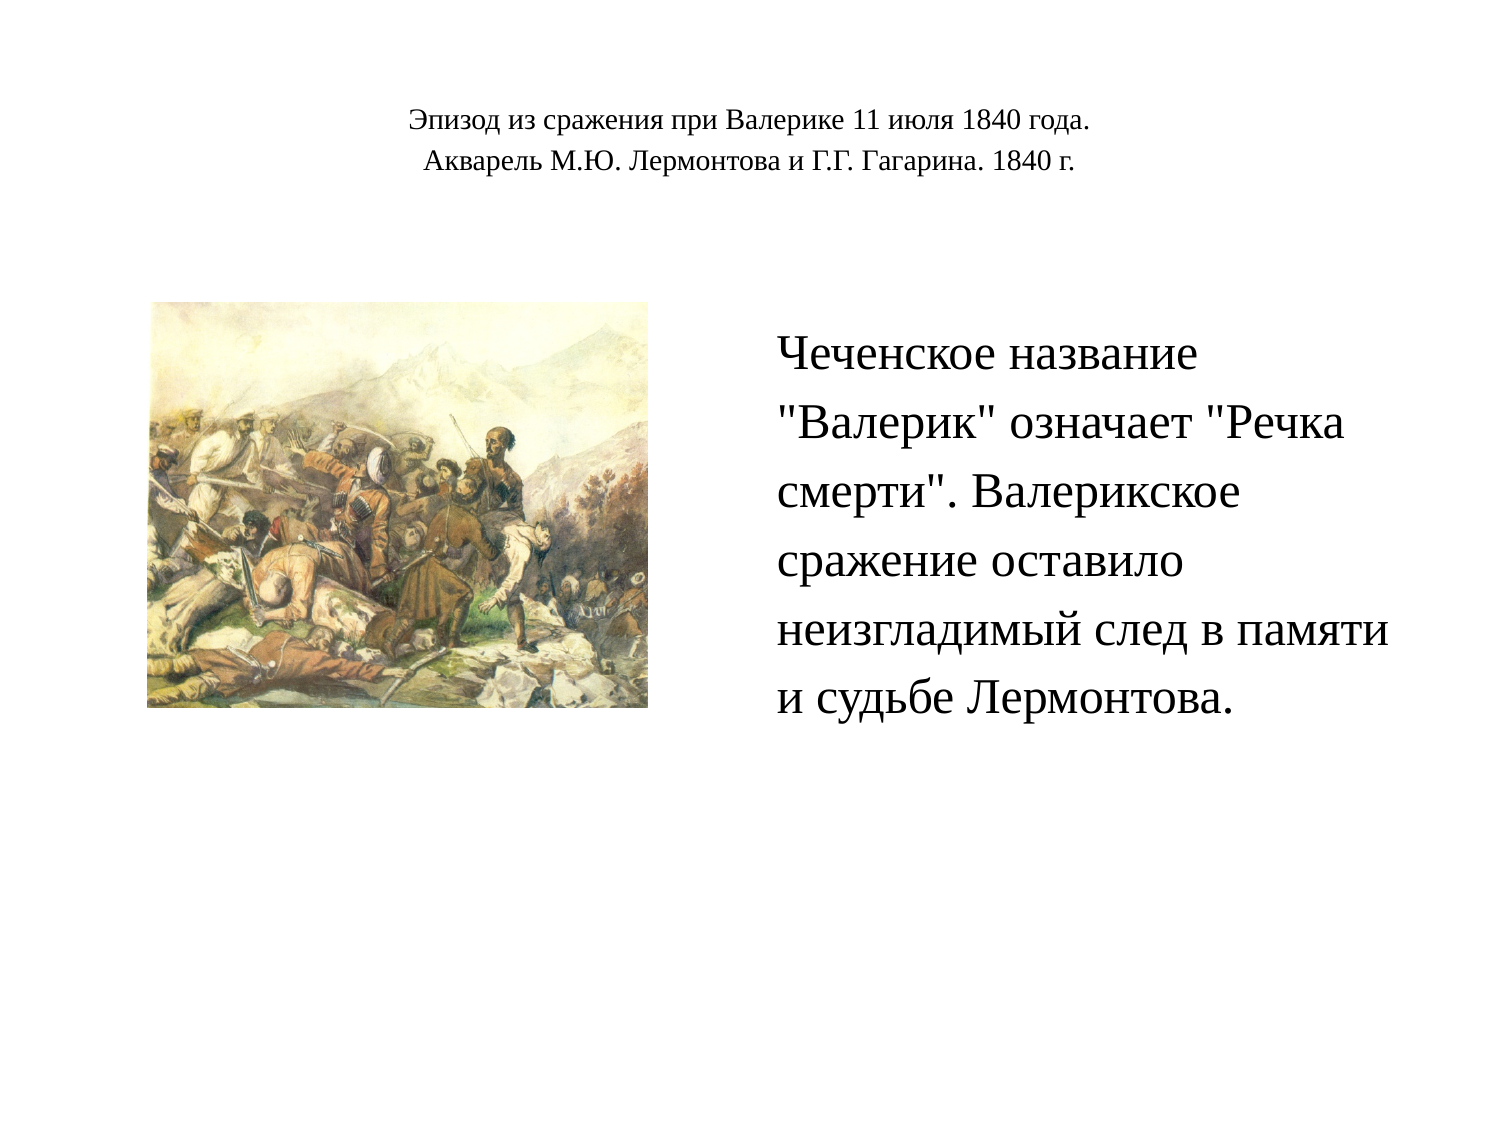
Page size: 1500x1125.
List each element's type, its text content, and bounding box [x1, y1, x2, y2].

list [147, 302, 648, 708]
title Эпизод из сражения при Валерике 11 июля 1840 года. Акварель М.Ю. Лермонтова и Г.Г. Гагарина. 1840 г. [75, 45, 1425, 233]
list Чеченское название "Валерик" означает "Речка смерти". Валерикское сражение оставило неизгладимый след в памяти и судьбе Лермонтова. [761, 302, 1425, 1046]
